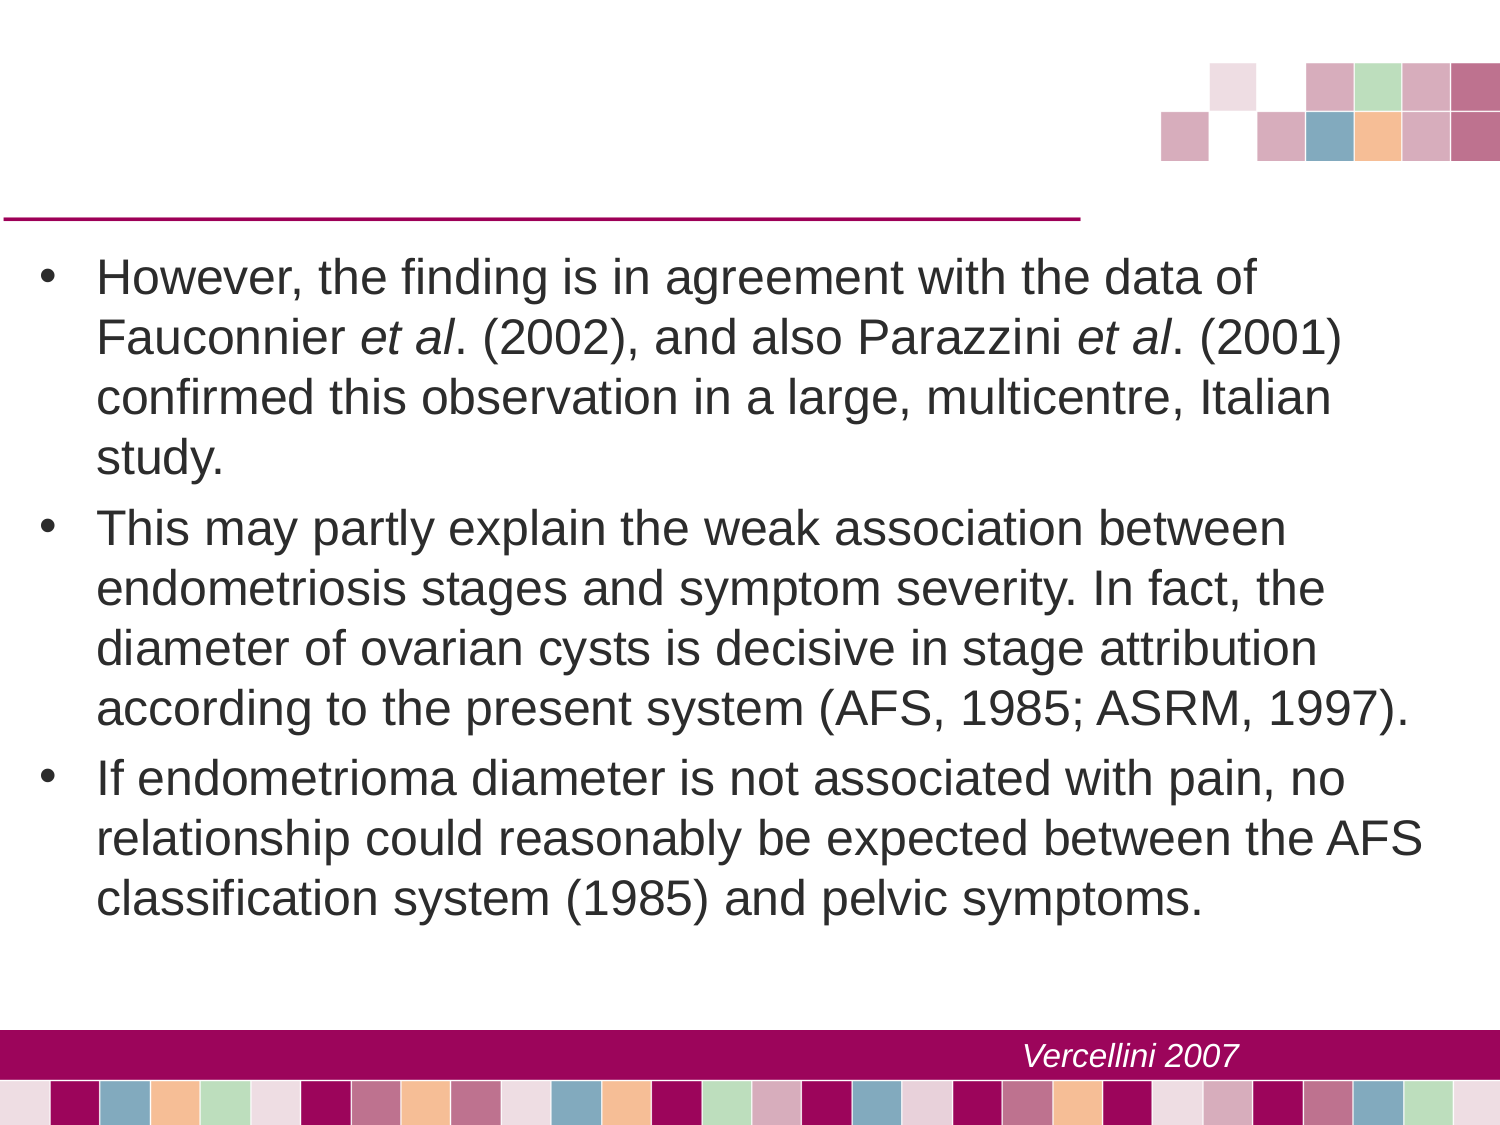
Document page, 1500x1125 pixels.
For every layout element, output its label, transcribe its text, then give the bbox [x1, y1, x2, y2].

picture [0, 212, 1088, 227]
list However, the finding is in agreement with the data of Fauconnier et al. (2002), and also Parazzini et al. (2001) confirmed this observation in a large, multicentre, Italian study. This may partly explain the weak association between endometriosis stages and symptom severity. In fact, the diameter of ovarian cysts is decisive in stage attribution according to the present system (AFS, 1985; ASRM, 1997). If endometrioma diameter is not associated with pain, no relationship could reasonably be expected between the AFS classification system (1985) and pelvic symptoms. [24, 237, 1476, 1013]
picture [1149, 62, 1500, 161]
text_box Vercellini 2007 [1007, 1026, 1255, 1082]
picture [0, 1030, 1500, 1125]
